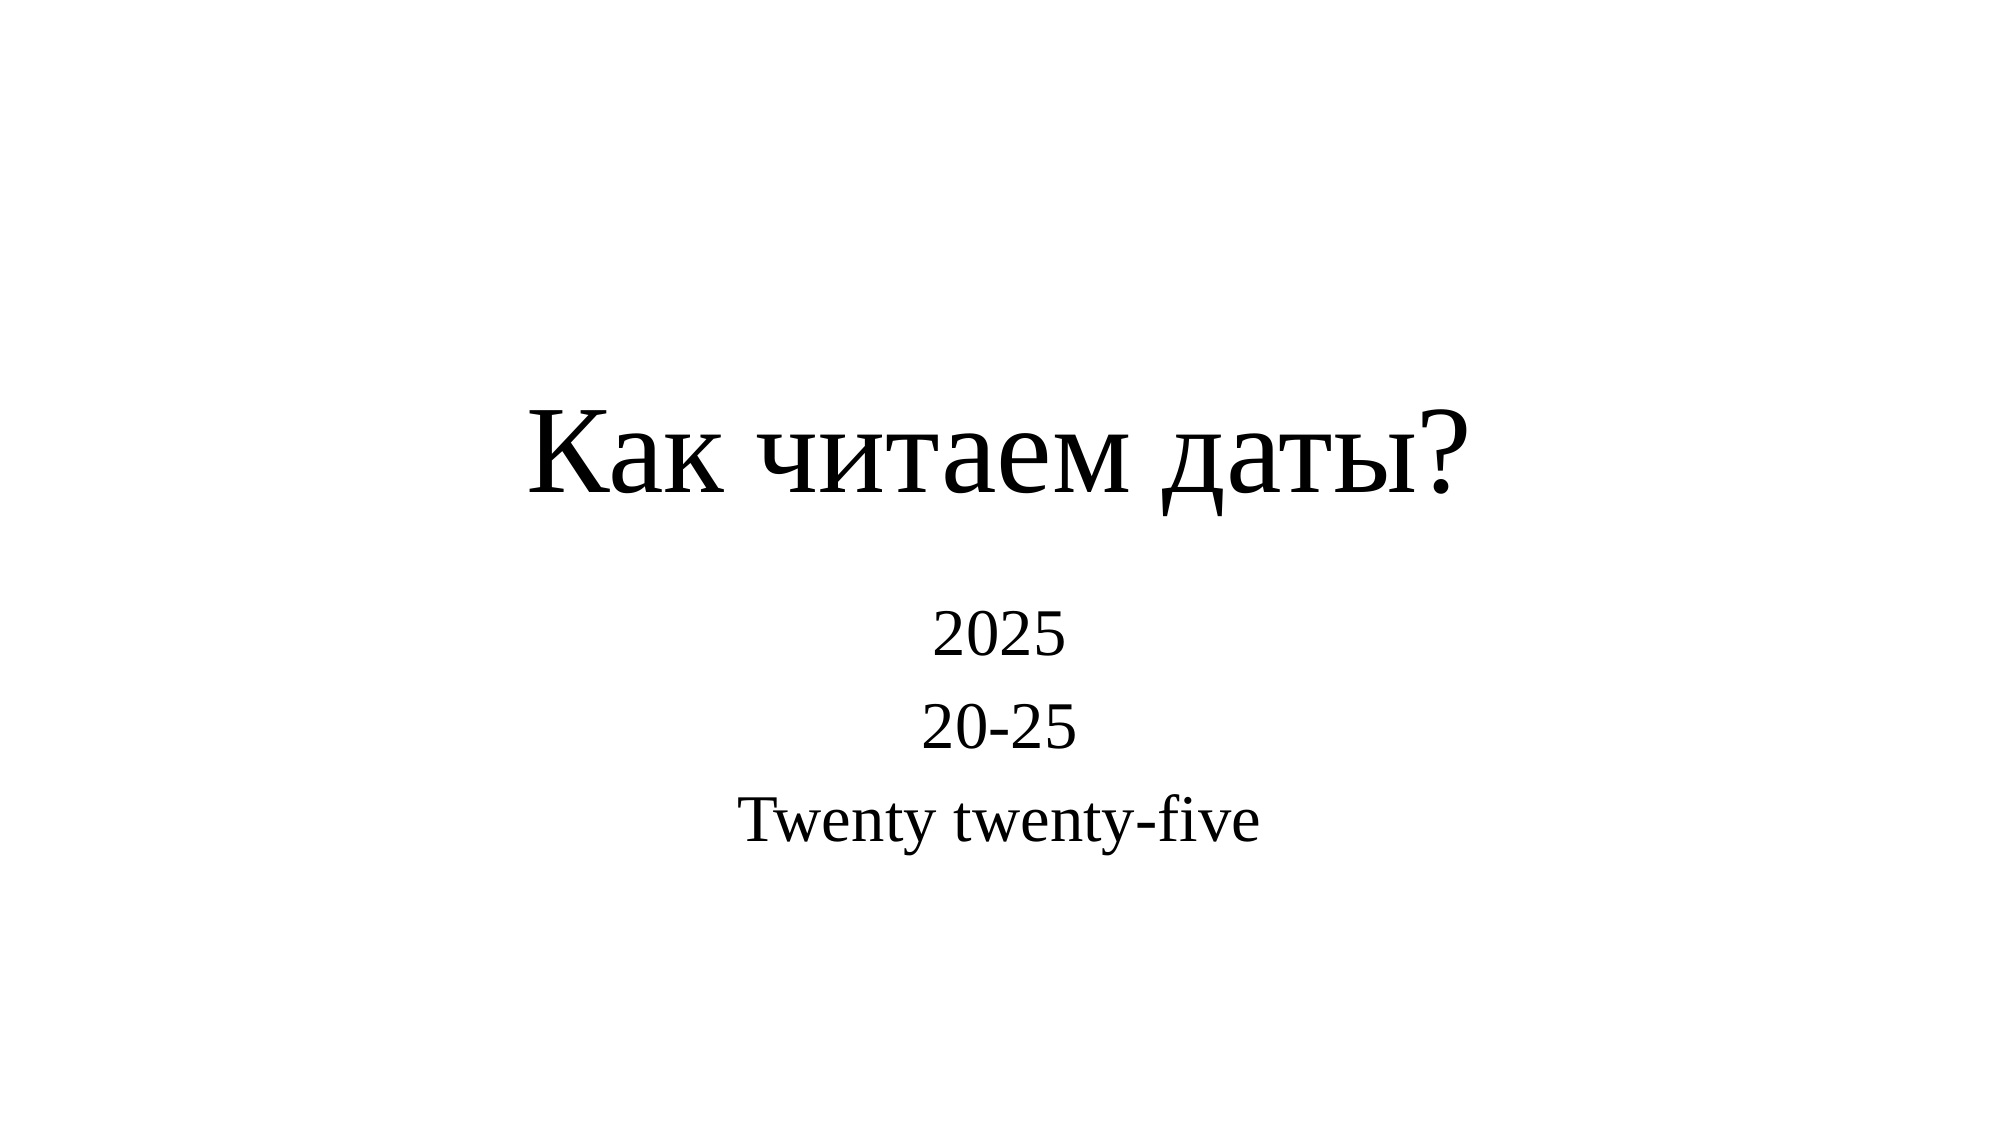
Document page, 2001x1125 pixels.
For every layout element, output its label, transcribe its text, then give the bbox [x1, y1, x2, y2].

title Как читаем даты? [249, 135, 1750, 528]
subtitle 2025 20-25 Twenty twenty-five [249, 590, 1750, 863]
